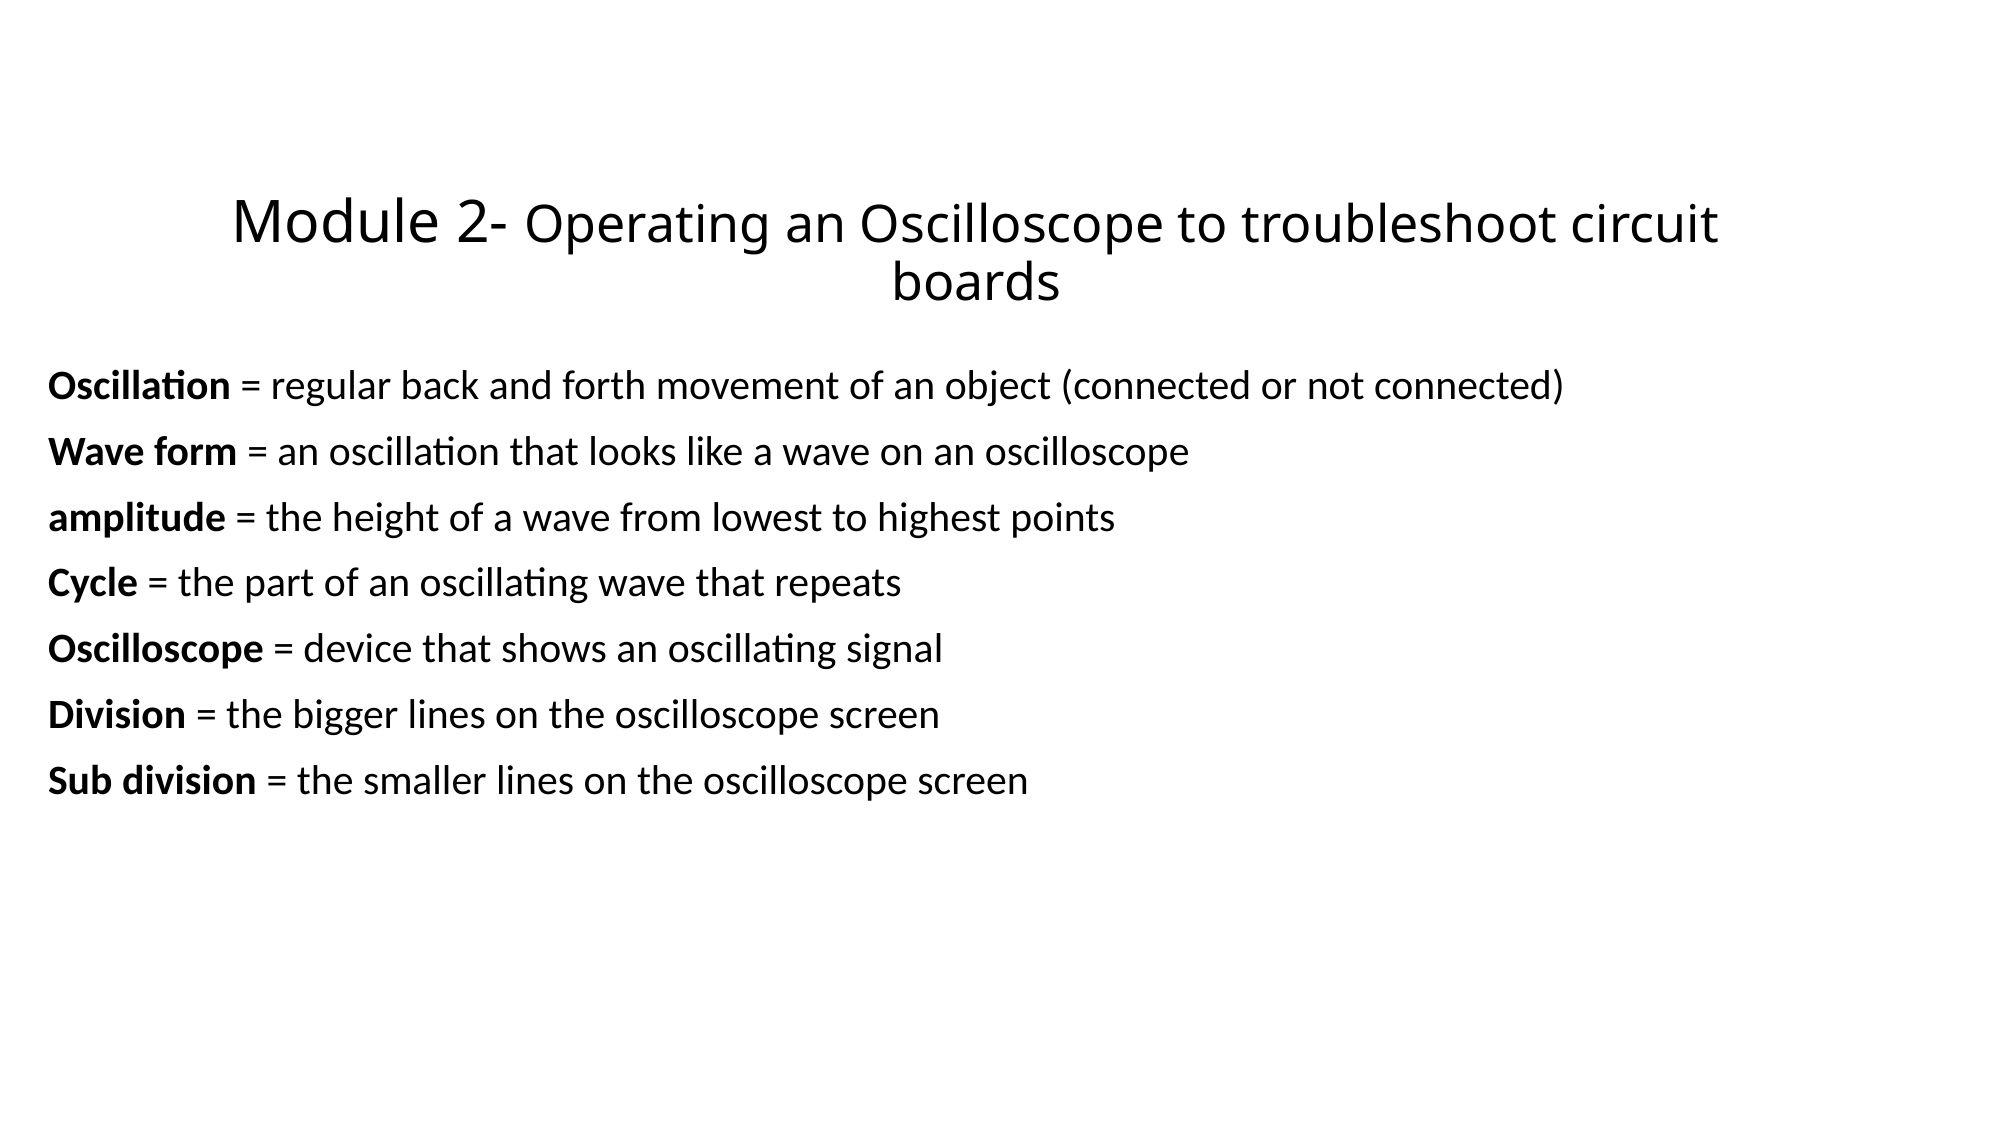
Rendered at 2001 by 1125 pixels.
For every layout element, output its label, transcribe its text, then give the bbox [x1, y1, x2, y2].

title Module 2- Operating an Oscilloscope to troubleshoot circuit boards [144, 184, 1809, 320]
subtitle Oscillation = regular back and forth movement of an object (connected or not connected) Wave form = an oscillation that looks like a wave on an oscilloscope amplitude = the height of a wave from lowest to highest points Cycle = the part of an oscillating wave that repeats Oscilloscope = device that shows an oscillating signal Division = the bigger lines on the oscilloscope screen Sub division = the smaller lines on the oscilloscope screen [33, 355, 1973, 1077]
